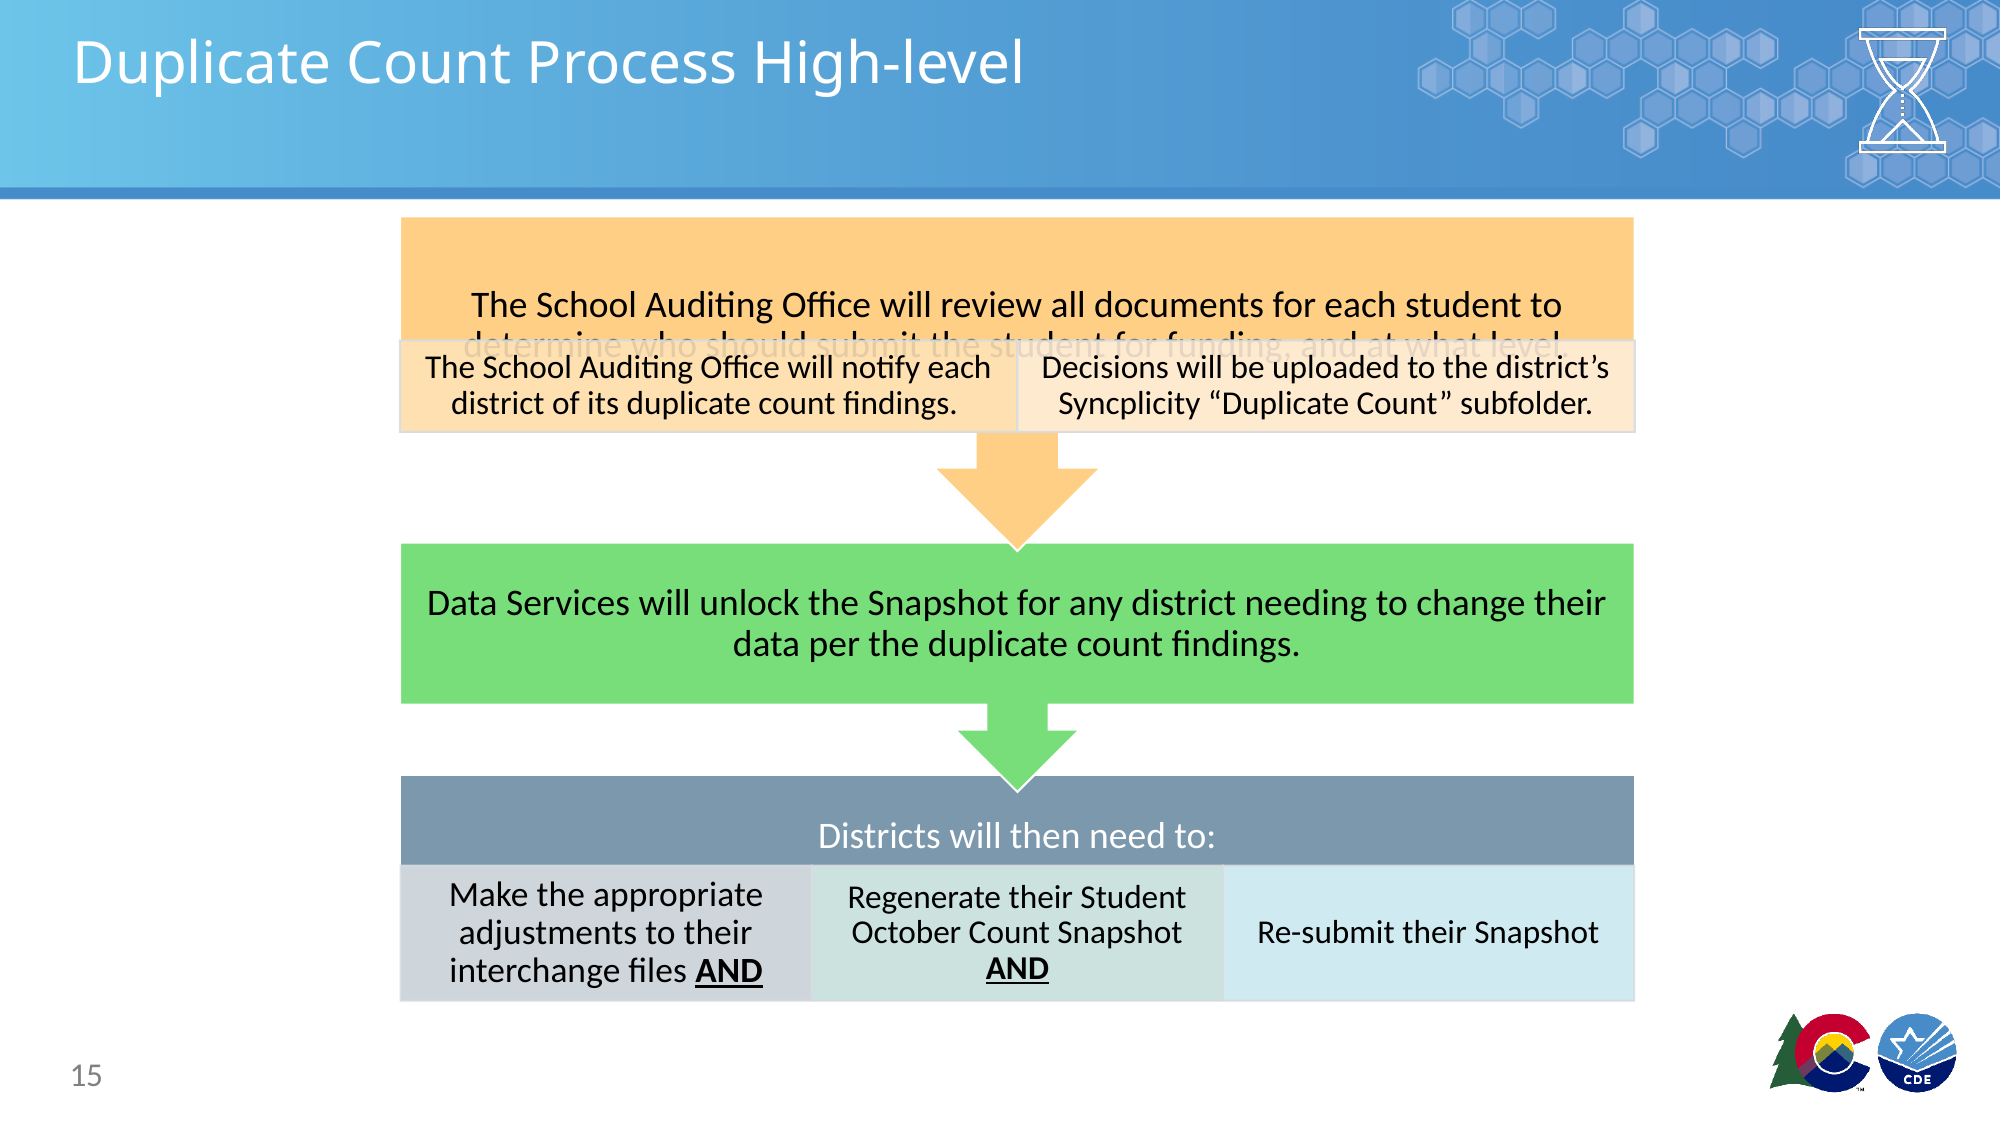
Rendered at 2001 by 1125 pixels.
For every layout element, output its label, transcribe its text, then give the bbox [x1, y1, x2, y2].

slide_number 15 [54, 1042, 505, 1103]
picture [1768, 1012, 1957, 1093]
picture [0, 0, 2000, 200]
title Duplicate Count Process High-level [72, 33, 1396, 182]
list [399, 195, 1635, 1003]
